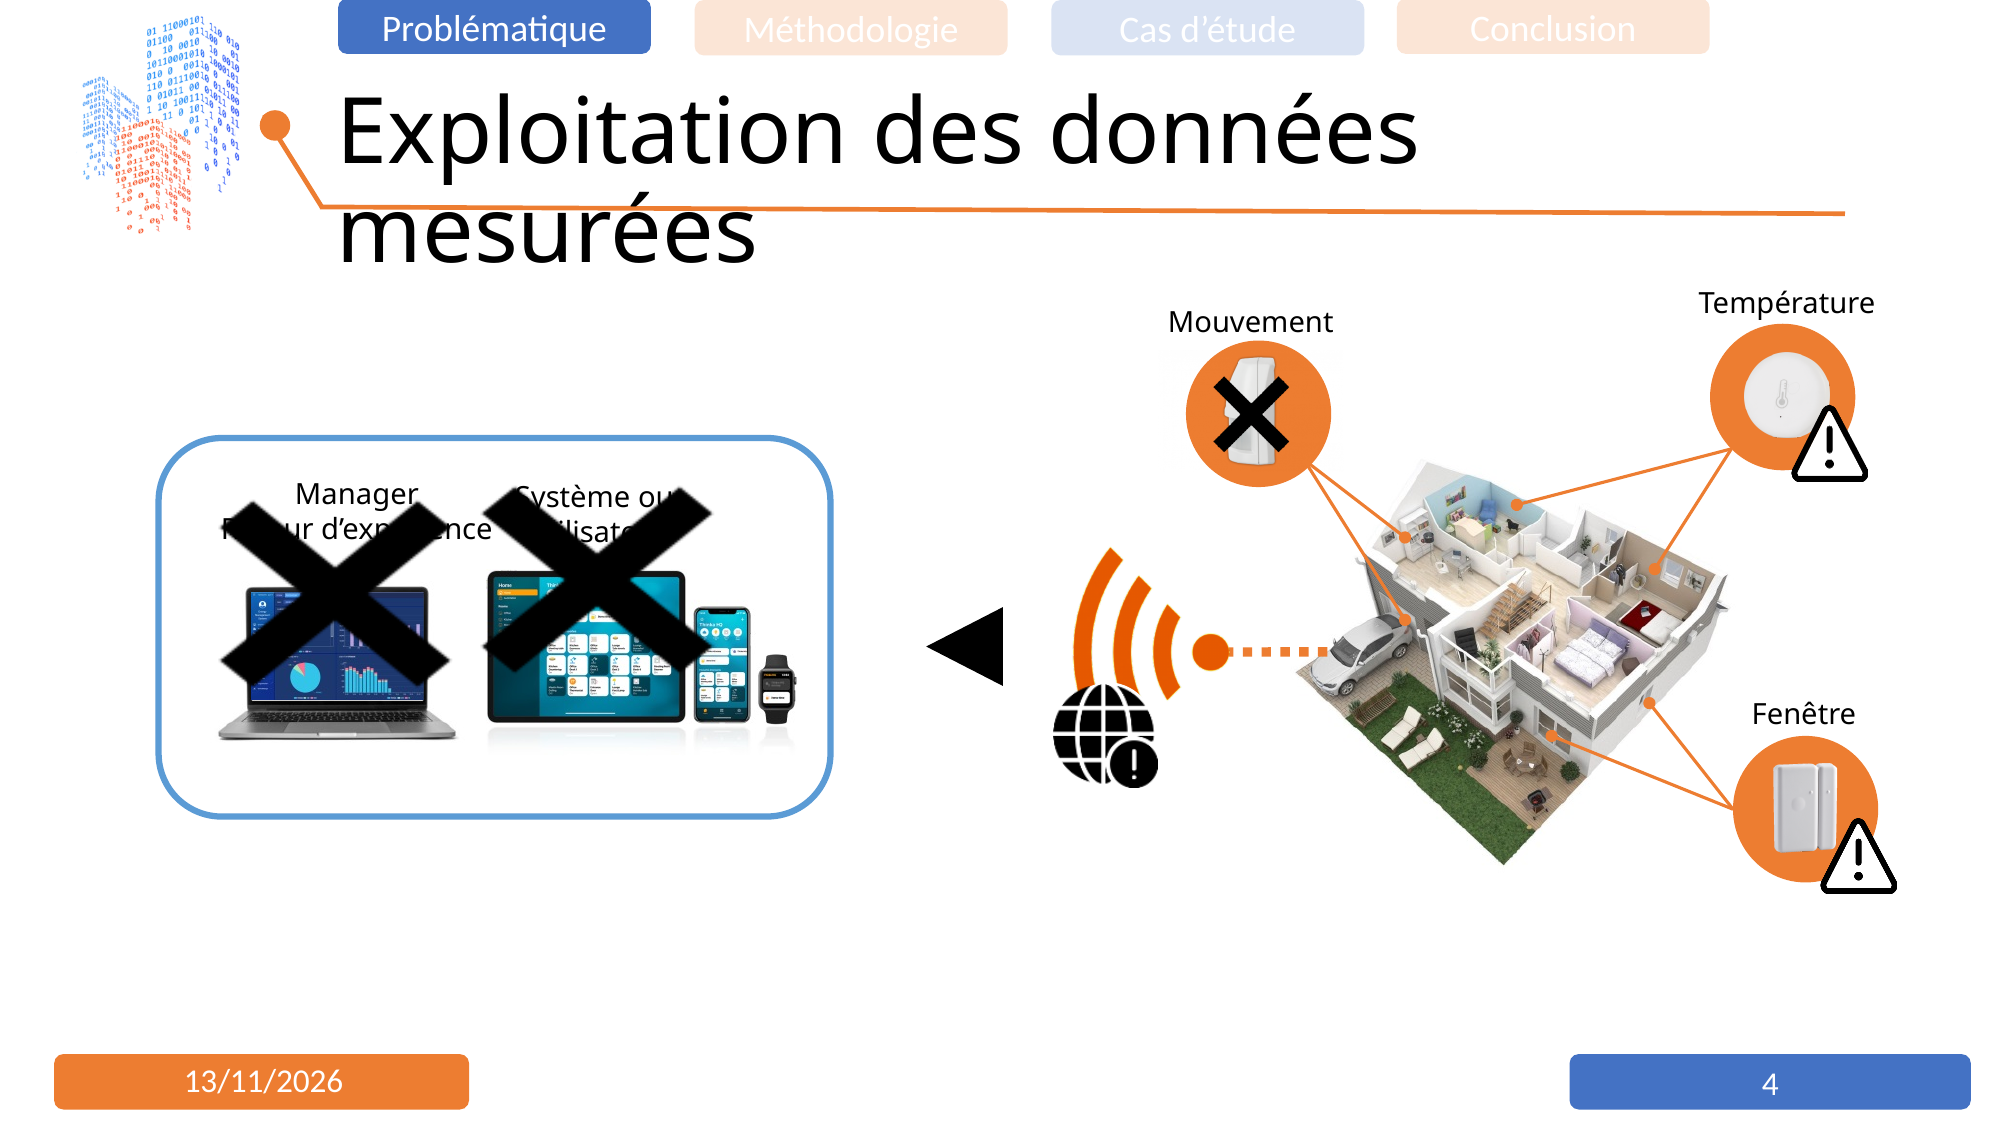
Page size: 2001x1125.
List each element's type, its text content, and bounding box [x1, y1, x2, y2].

text_box Cas d’étude [1050, 0, 1366, 57]
picture [142, 424, 797, 772]
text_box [1516, 448, 1732, 505]
text_box Problématique [336, 0, 652, 56]
text_box Mouvement [1105, 272, 1396, 371]
picture [1043, 544, 1259, 788]
text_box [157, 441, 832, 818]
picture [1138, 350, 1897, 894]
text_box [1783, 880, 1820, 884]
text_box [1551, 735, 1649, 810]
picture [57, 0, 260, 253]
text_box Méthodologie [693, 0, 1009, 57]
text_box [1303, 459, 1406, 538]
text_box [1303, 538, 1406, 620]
text_box [1876, 787, 1880, 817]
text_box [1221, 478, 1266, 489]
picture [1744, 352, 1868, 482]
text_box [1709, 351, 1857, 472]
text_box Conclusion [1395, 0, 1711, 56]
text_box Fenêtre [1767, 663, 1950, 762]
slide_number 4 [1569, 1054, 1971, 1110]
title Exploitation des données mesurées [321, 76, 1863, 184]
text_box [1654, 505, 1732, 570]
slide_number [57, 1049, 470, 1110]
text_box [926, 607, 1003, 686]
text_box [1649, 703, 1733, 810]
text_box Température [1641, 253, 1933, 351]
